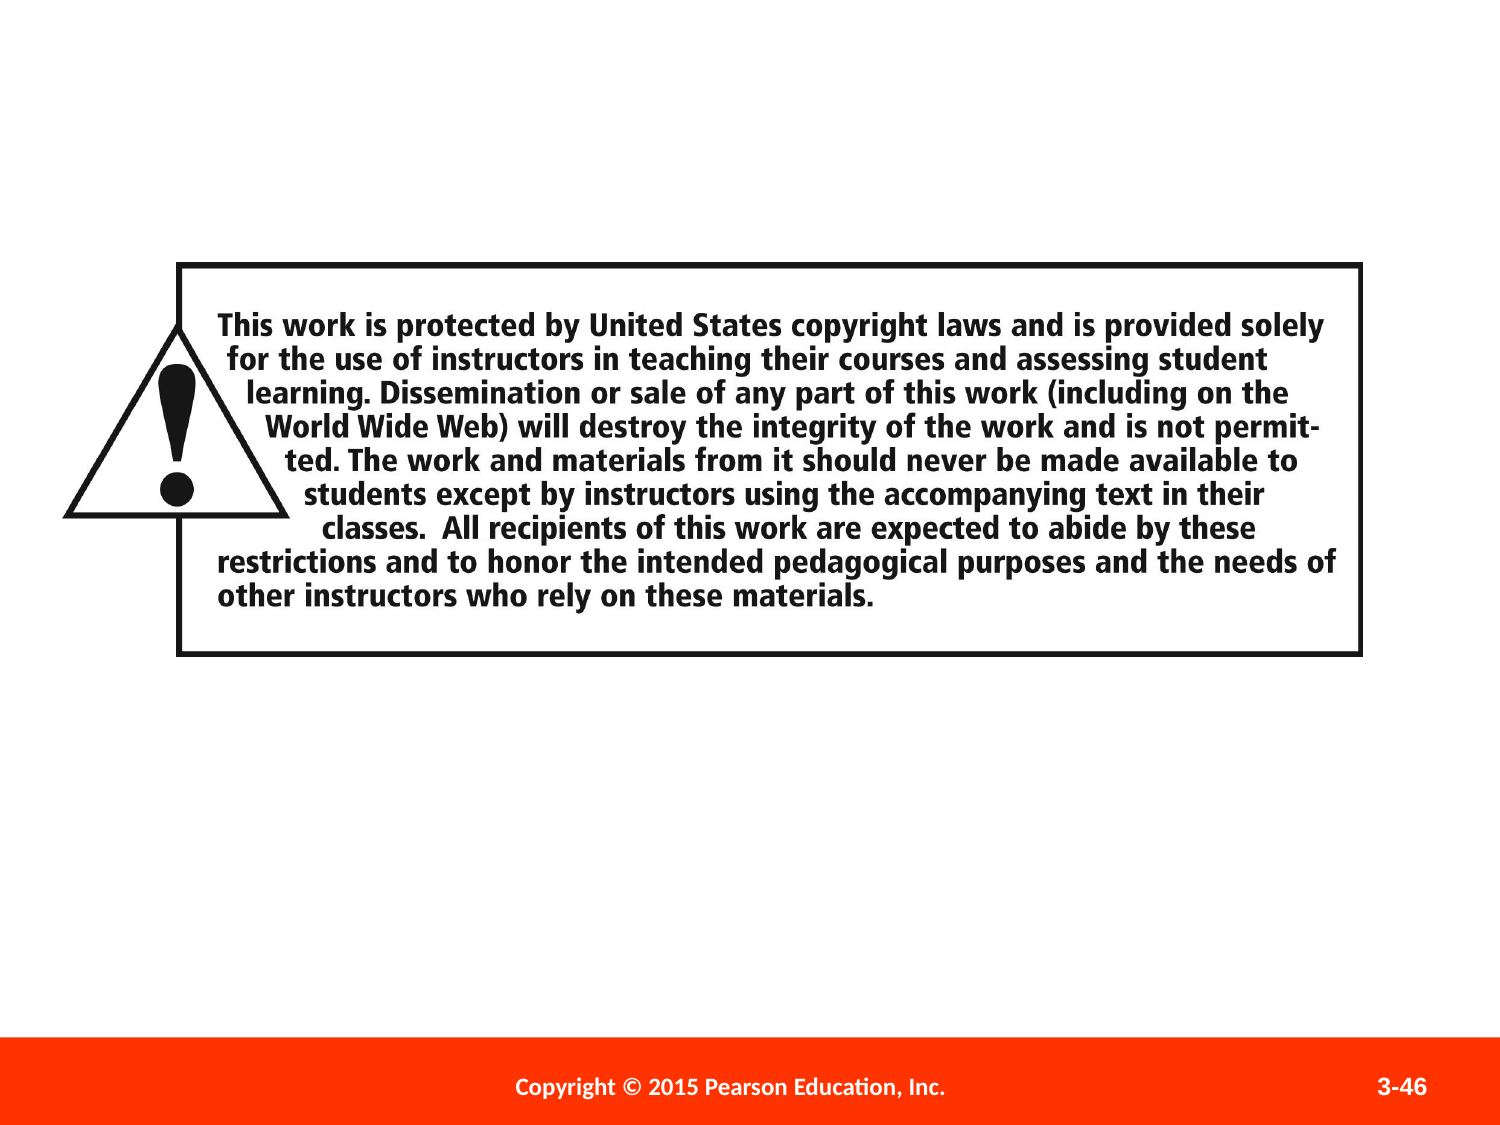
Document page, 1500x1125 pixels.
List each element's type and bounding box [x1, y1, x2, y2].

picture [62, 262, 1363, 657]
